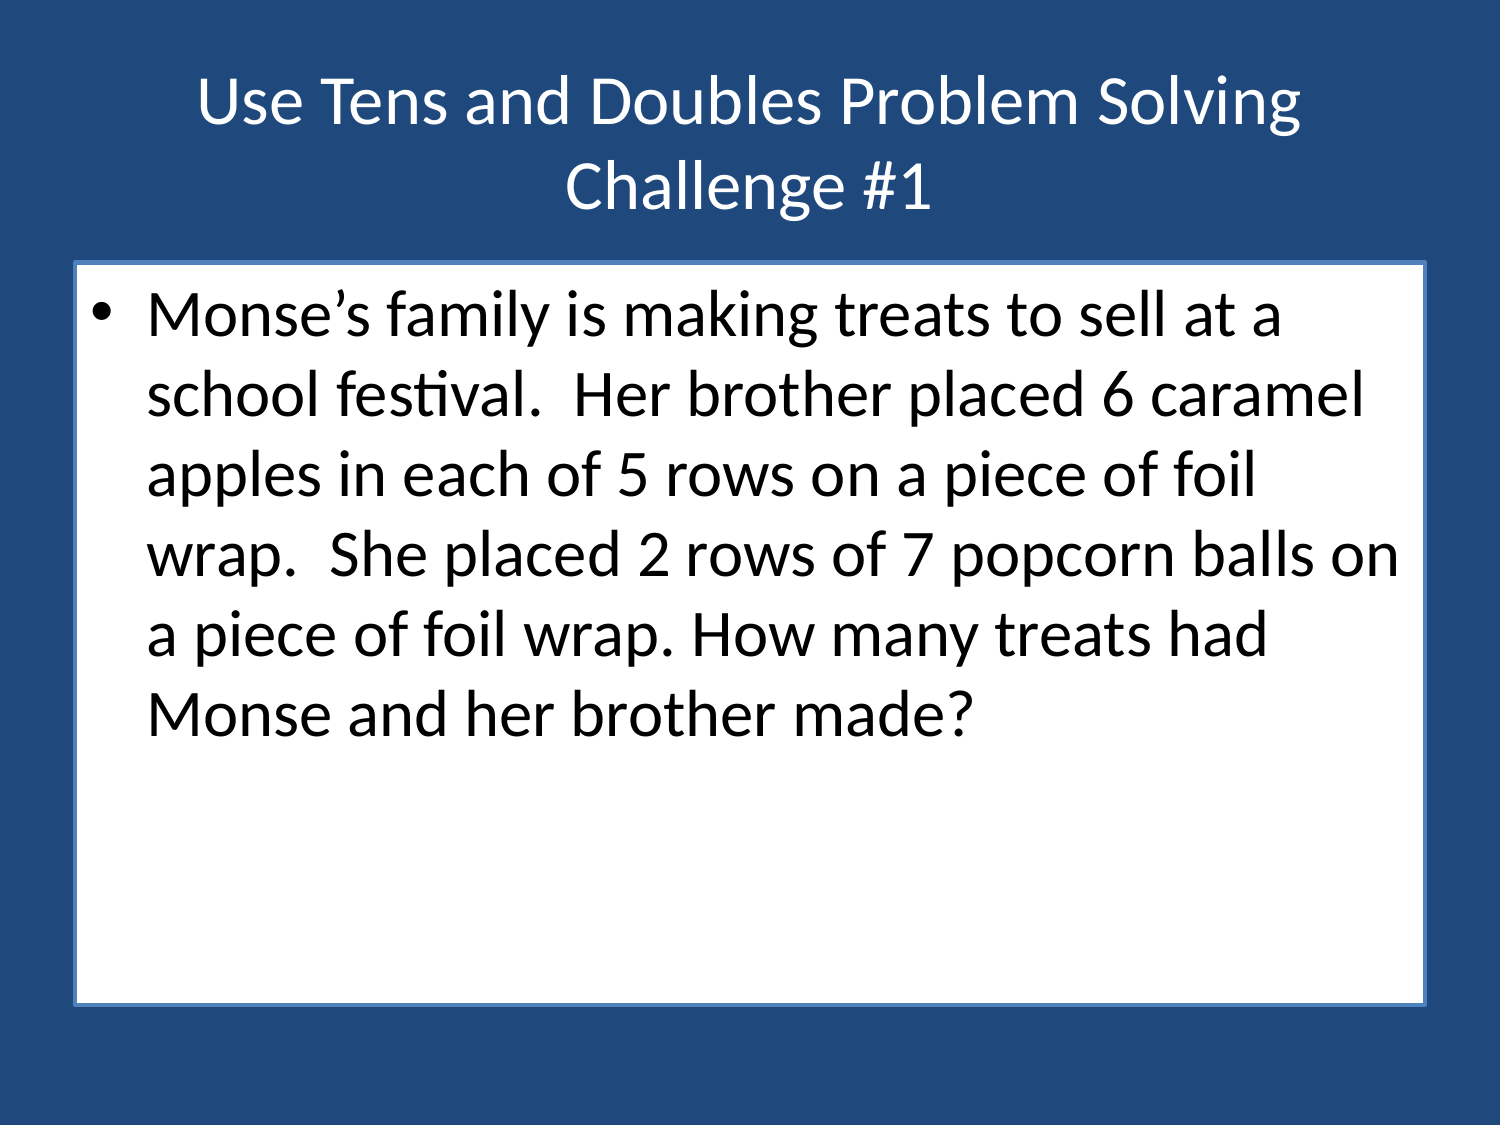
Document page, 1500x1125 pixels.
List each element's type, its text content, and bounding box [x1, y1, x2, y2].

list Monse’s family is making treats to sell at a school festival. Her brother placed 6 caramel apples in each of 5 rows on a piece of foil wrap. She placed 2 rows of 7 popcorn balls on a piece of foil wrap. How many treats had Monse and her brother made? [73, 260, 1427, 1007]
title Use Tens and Doubles Problem Solving Challenge #1 [75, 45, 1425, 233]
